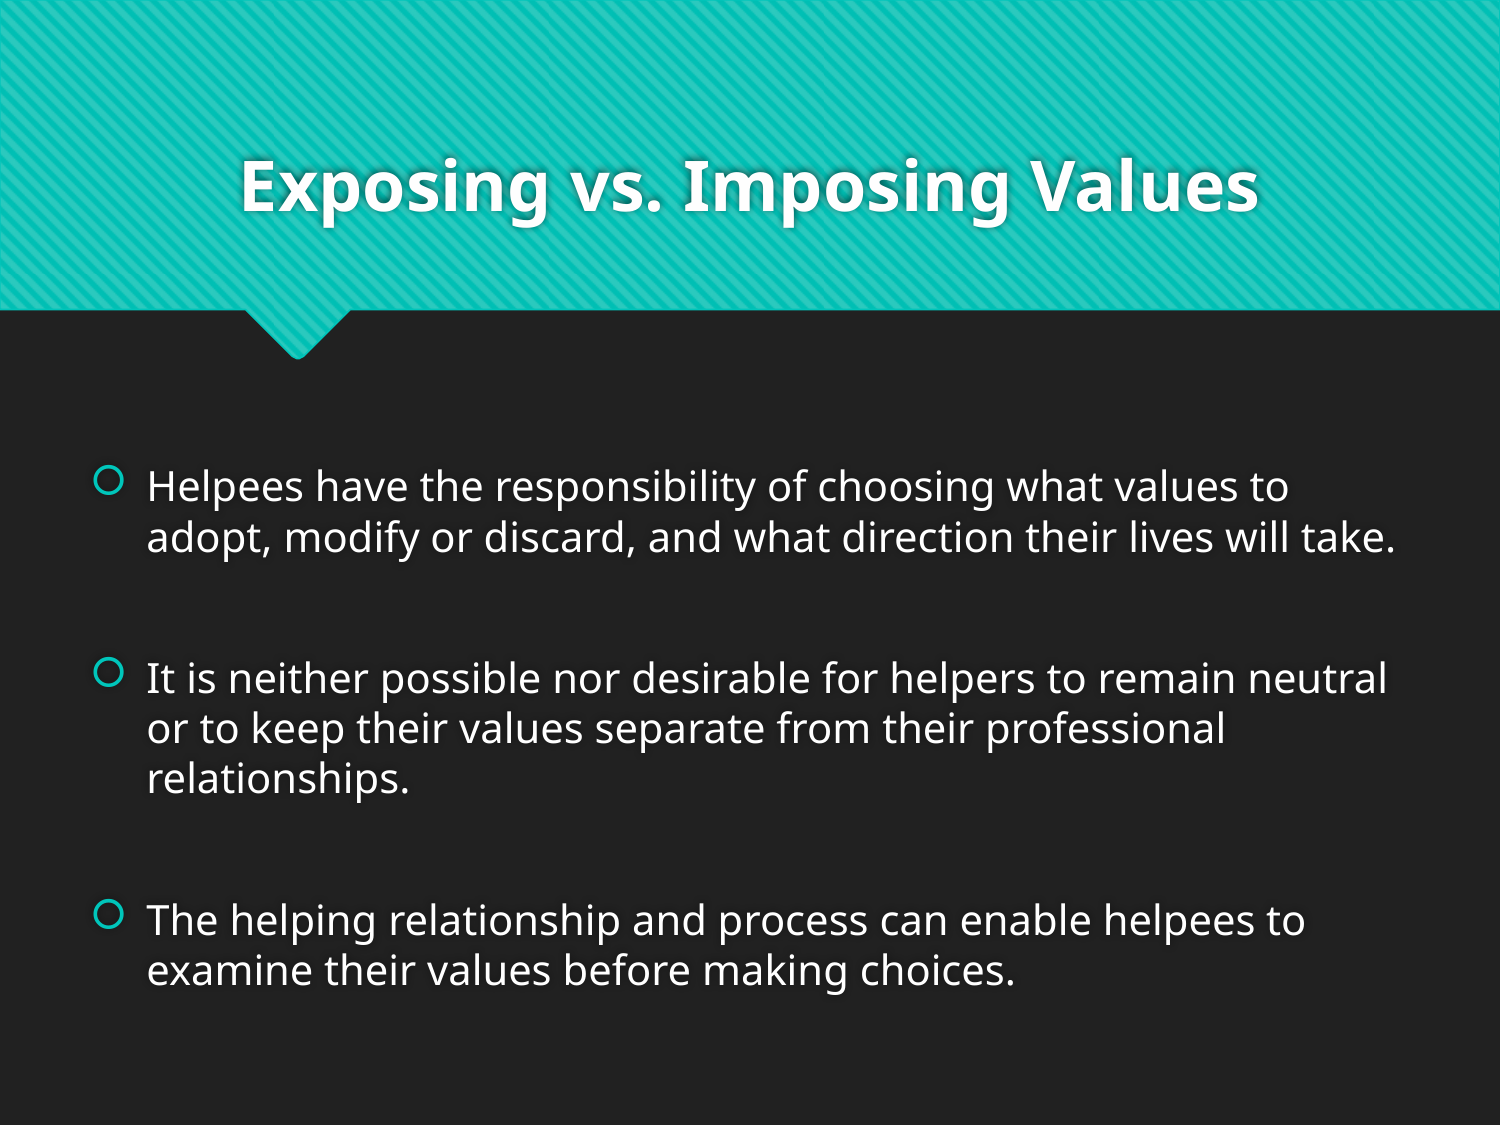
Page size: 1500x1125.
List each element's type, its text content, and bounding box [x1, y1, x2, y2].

list Helpees have the responsibility of choosing what values to adopt, modify or discard, and what direction their lives will take. It is neither possible nor desirable for helpers to remain neutral or to keep their values separate from their professional relationships. The helping relationship and process can enable helpees to examine their values before making choices. [75, 337, 1425, 1125]
title Exposing vs. Imposing Values [132, 73, 1368, 233]
